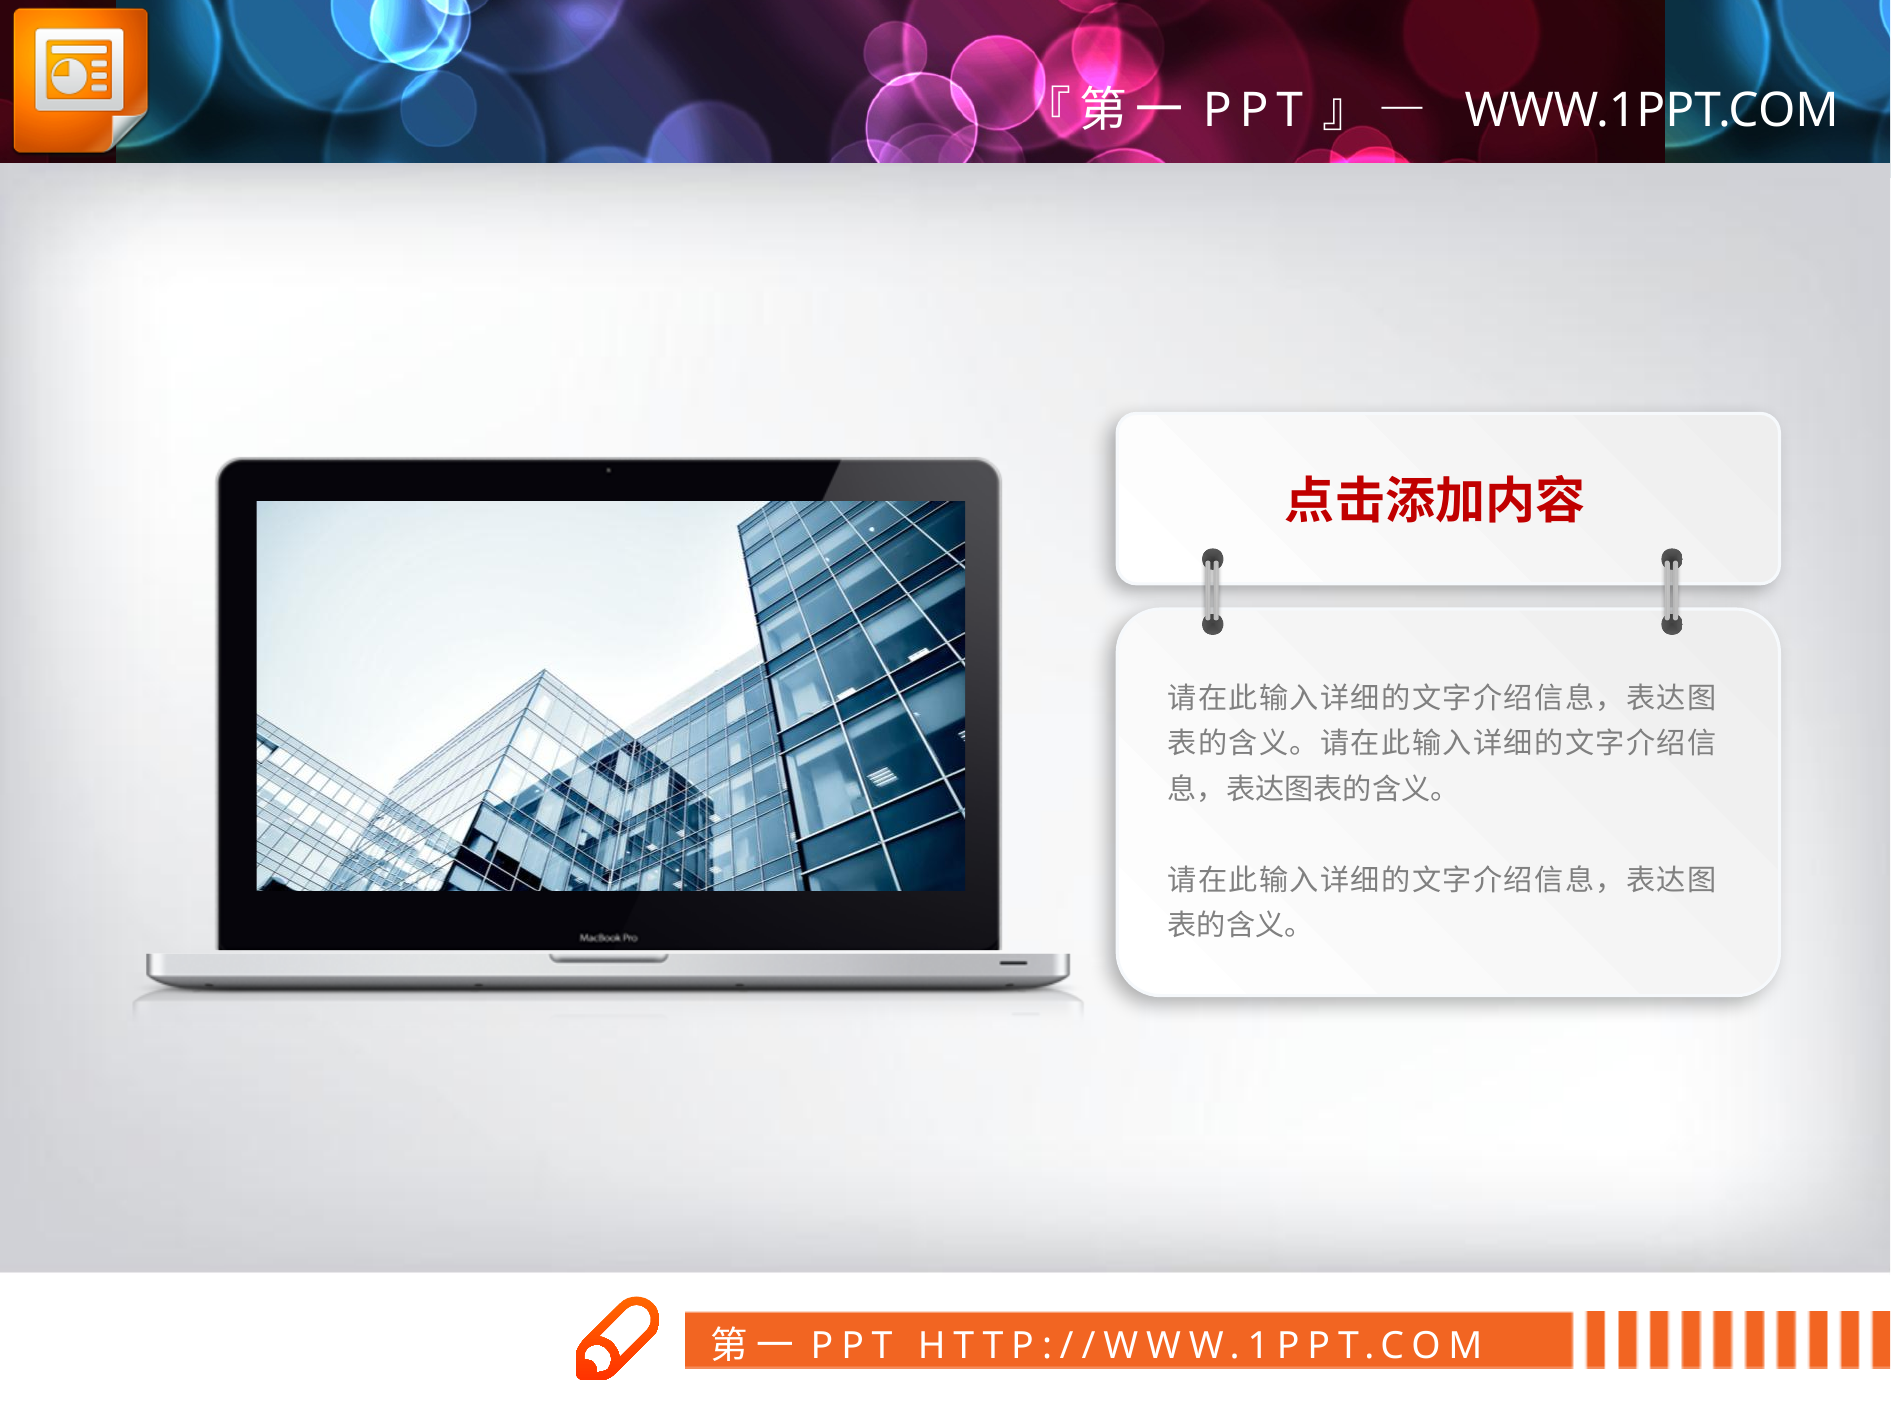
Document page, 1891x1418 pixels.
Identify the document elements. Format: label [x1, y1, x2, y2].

picture [0, 0, 1891, 1275]
text_box [1116, 413, 1780, 996]
text_box [106, 423, 1111, 1028]
picture [685, 1311, 1891, 1369]
